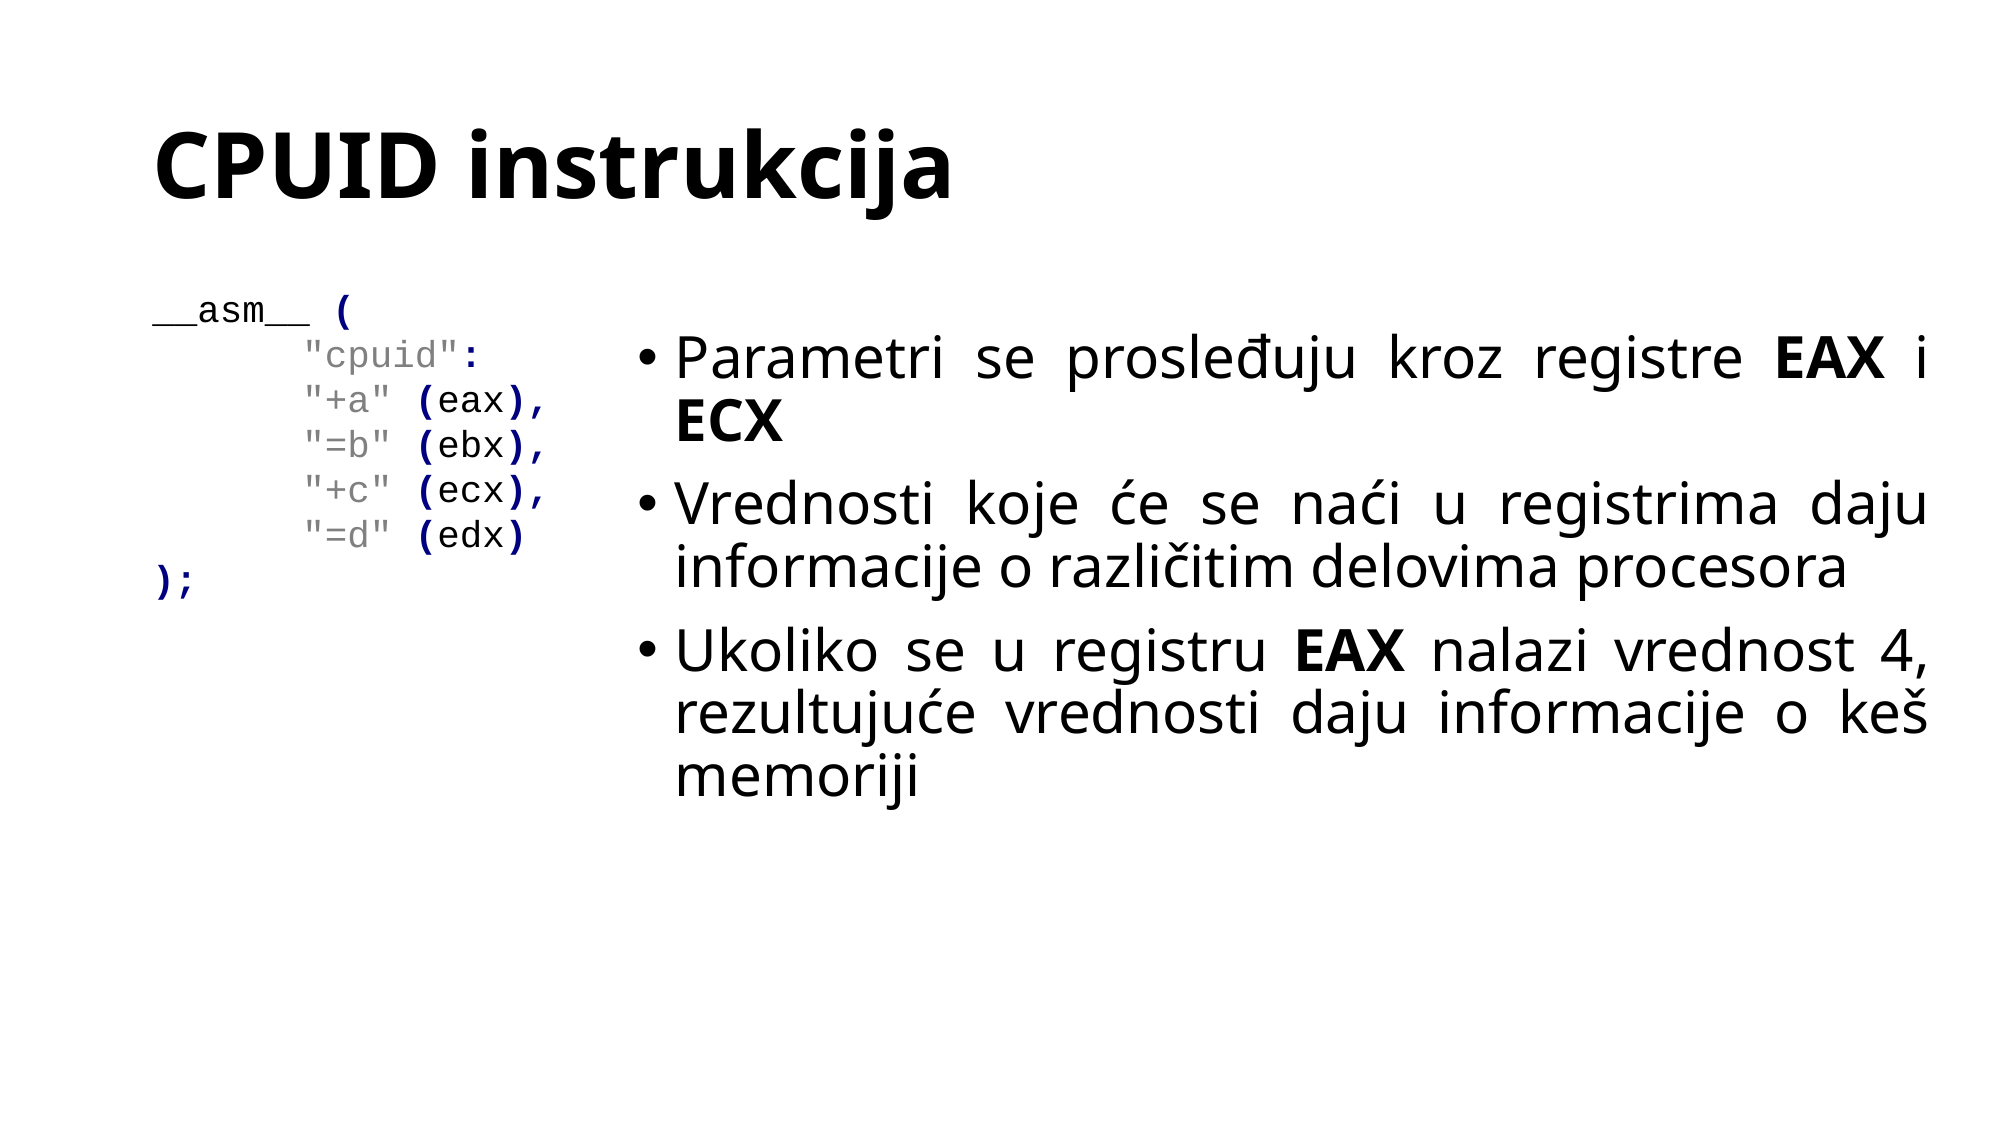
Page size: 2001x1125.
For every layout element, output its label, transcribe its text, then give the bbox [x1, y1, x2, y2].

list Parametri se prosleđuju kroz registre EAX i ECX Vrednosti koje će se naći u registrima daju informacije o različitim delovima procesora Ukoliko se u registru EAX nalazi vrednost 4, rezultujuće vrednosti daju informacije o keš memoriji [622, 320, 1945, 1066]
text_box __asm__ ( "cpuid": "+a" (eax), "=b" (ebx), "+c" (ecx), "=d" (edx) ); [137, 277, 742, 607]
title CPUID instrukcija [137, 59, 1863, 278]
